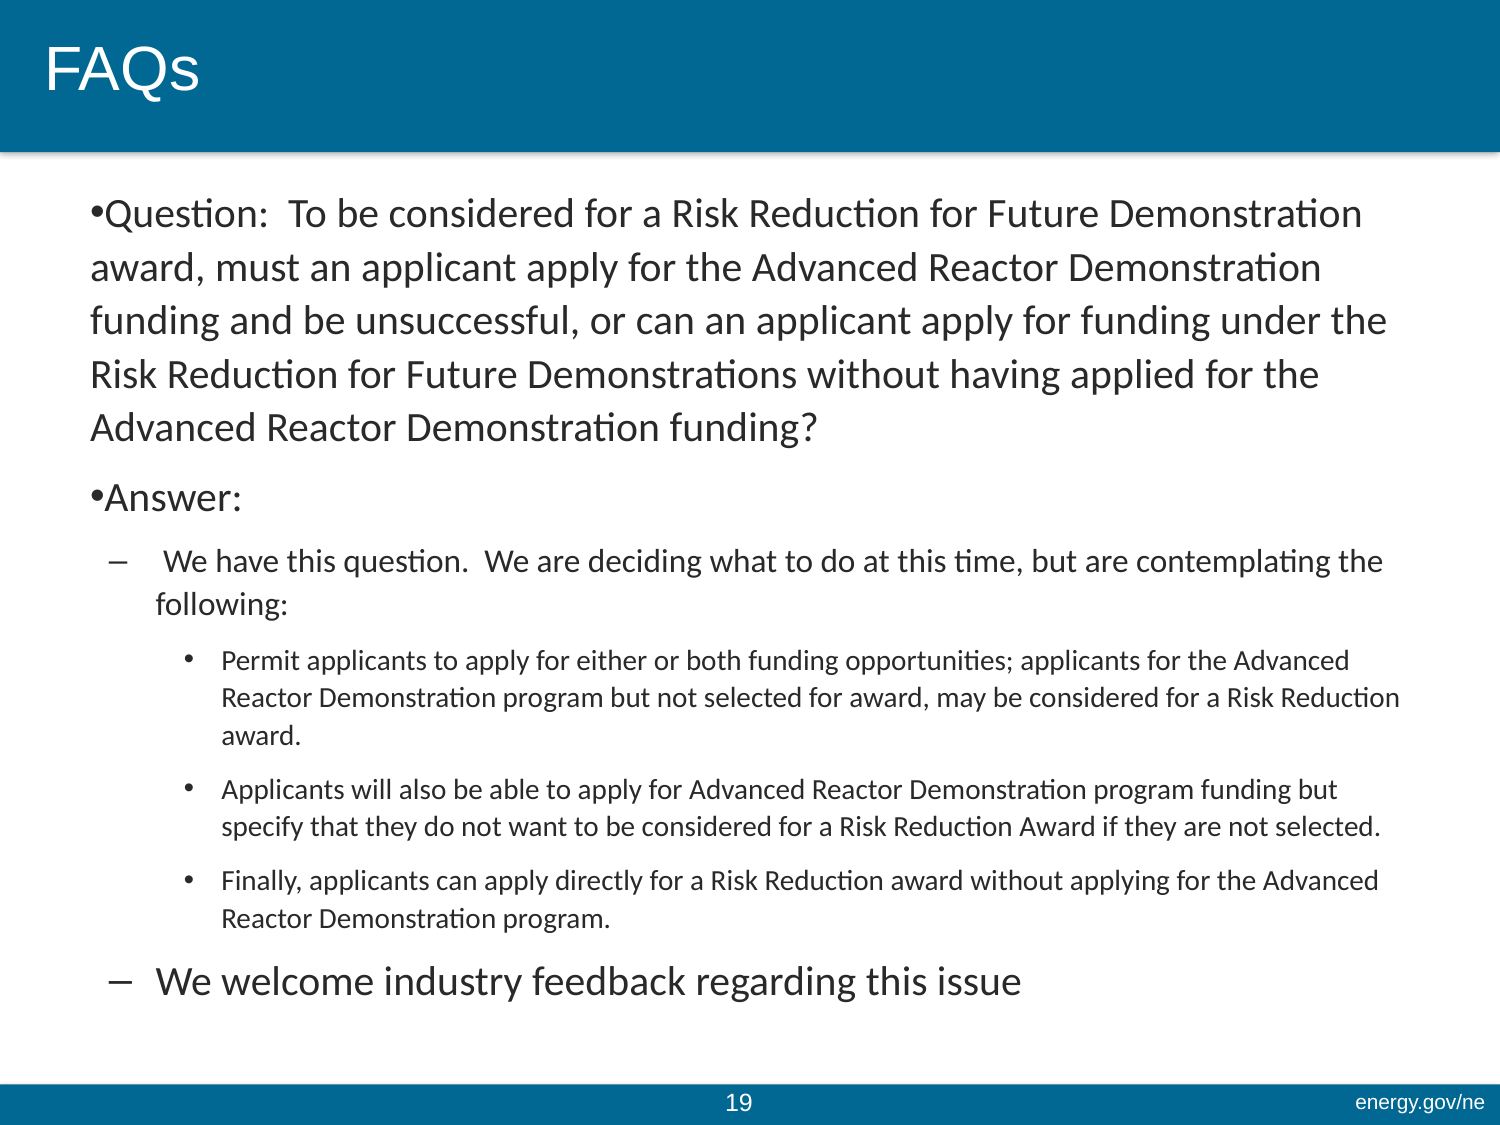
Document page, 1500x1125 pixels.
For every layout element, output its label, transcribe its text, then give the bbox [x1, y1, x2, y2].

list Question: To be considered for a Risk Reduction for Future Demonstration award, must an applicant apply for the Advanced Reactor Demonstration funding and be unsuccessful, or can an applicant apply for funding under the Risk Reduction for Future Demonstrations without having applied for the Advanced Reactor Demonstration funding? Answer: We have this question. We are deciding what to do at this time, but are contemplating the following: Permit applicants to apply for either or both funding opportunities; applicants for the Advanced Reactor Demonstration program but not selected for award, may be considered for a Risk Reduction award. Applicants will also be able to apply for Advanced Reactor Demonstration program funding but specify that they do not want to be considered for a Risk Reduction Award if they are not selected. Finally, applicants can apply directly for a Risk Reduction award without applying for the Advanced Reactor Demonstration program. We welcome industry feedback regarding this issue [74, 174, 1426, 1062]
title FAQs [28, 0, 959, 149]
